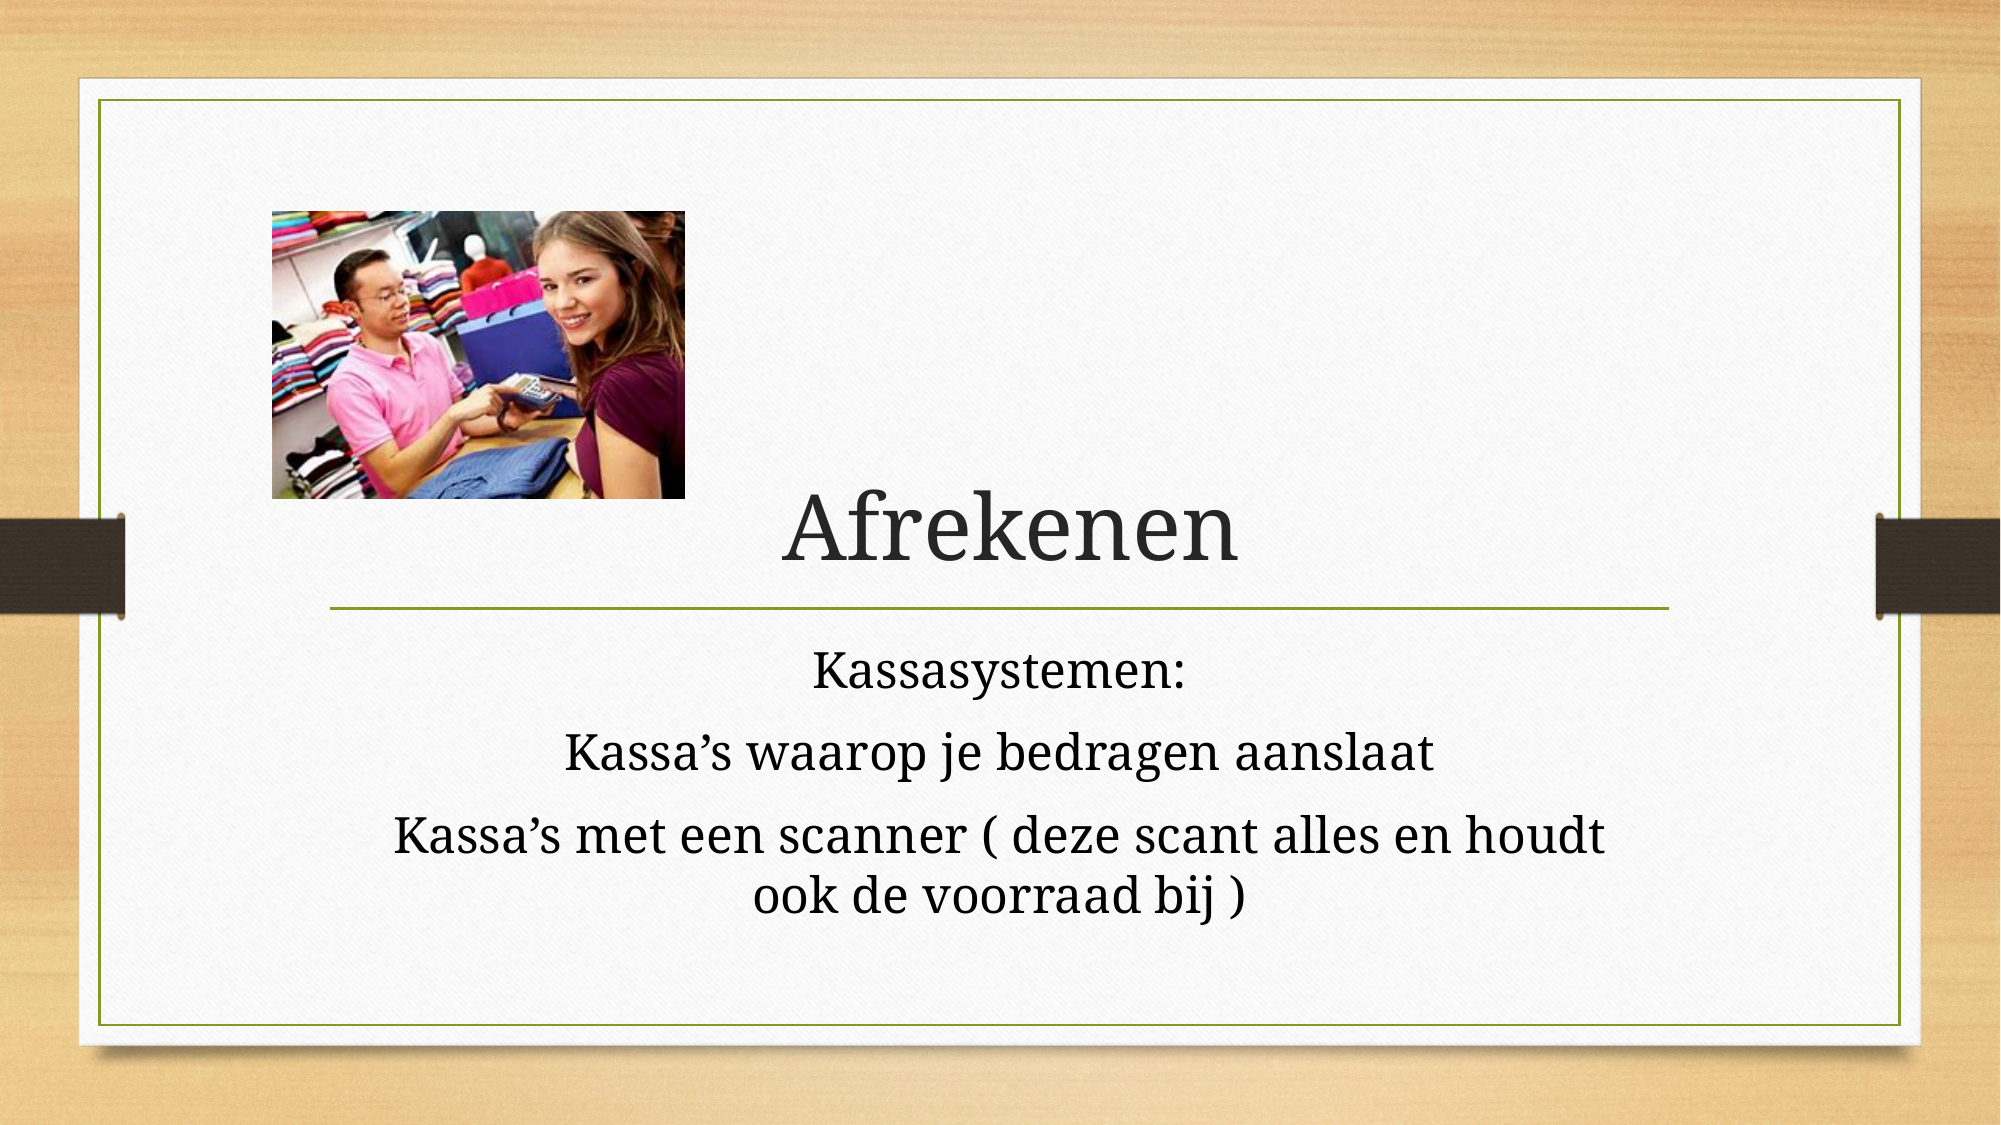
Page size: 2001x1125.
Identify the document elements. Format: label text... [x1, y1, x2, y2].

title Afrekenen [330, 287, 1669, 587]
list Kassasystemen: Kassa’s waarop je bedragen aanslaat Kassa’s met een scanner ( deze scant alles en houdt ook de voorraad bij ) [330, 630, 1669, 939]
picture [0, 0, 2001, 1125]
